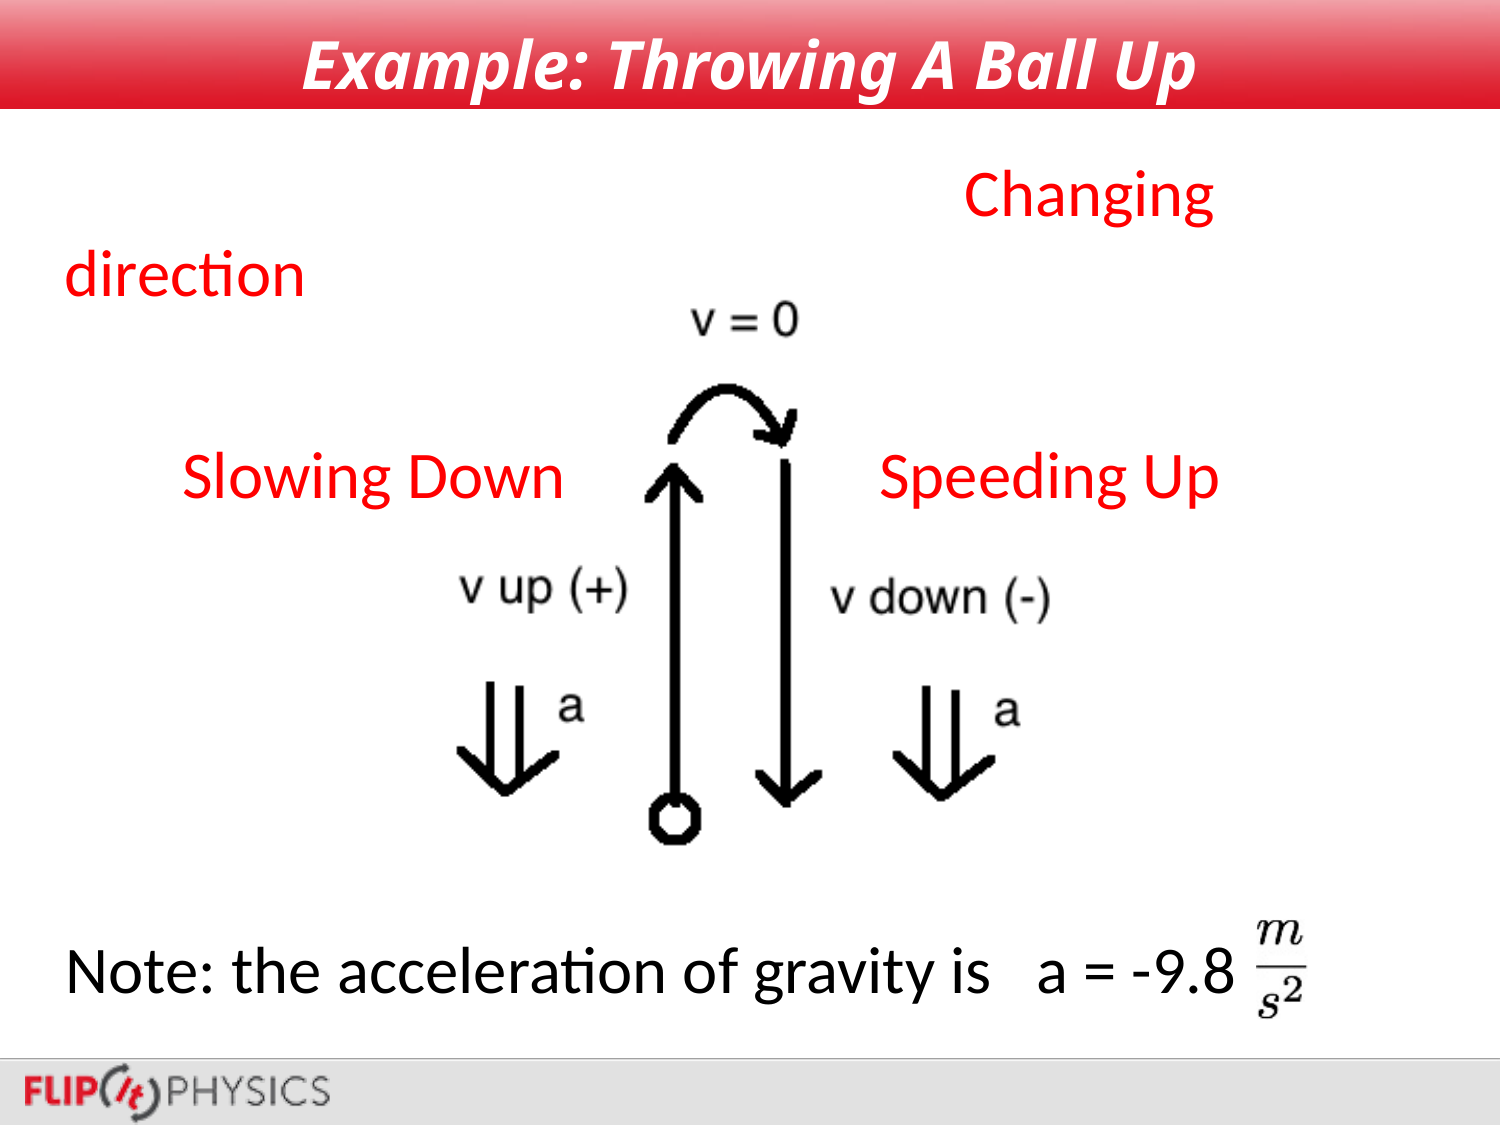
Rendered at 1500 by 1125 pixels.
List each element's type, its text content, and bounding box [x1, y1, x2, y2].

list Changing direction [50, 142, 1445, 244]
text_box Note: the acceleration of gravity is a = -9.8 [51, 919, 1254, 1014]
picture [0, 1058, 1500, 1125]
text_box Speeding Up [1150, 424, 1236, 520]
picture [1256, 919, 1308, 1020]
picture [396, 280, 1146, 879]
picture [0, 0, 1500, 109]
title Example: Throwing A Ball Up [75, 15, 1425, 91]
text_box Slowing Down [167, 424, 391, 520]
